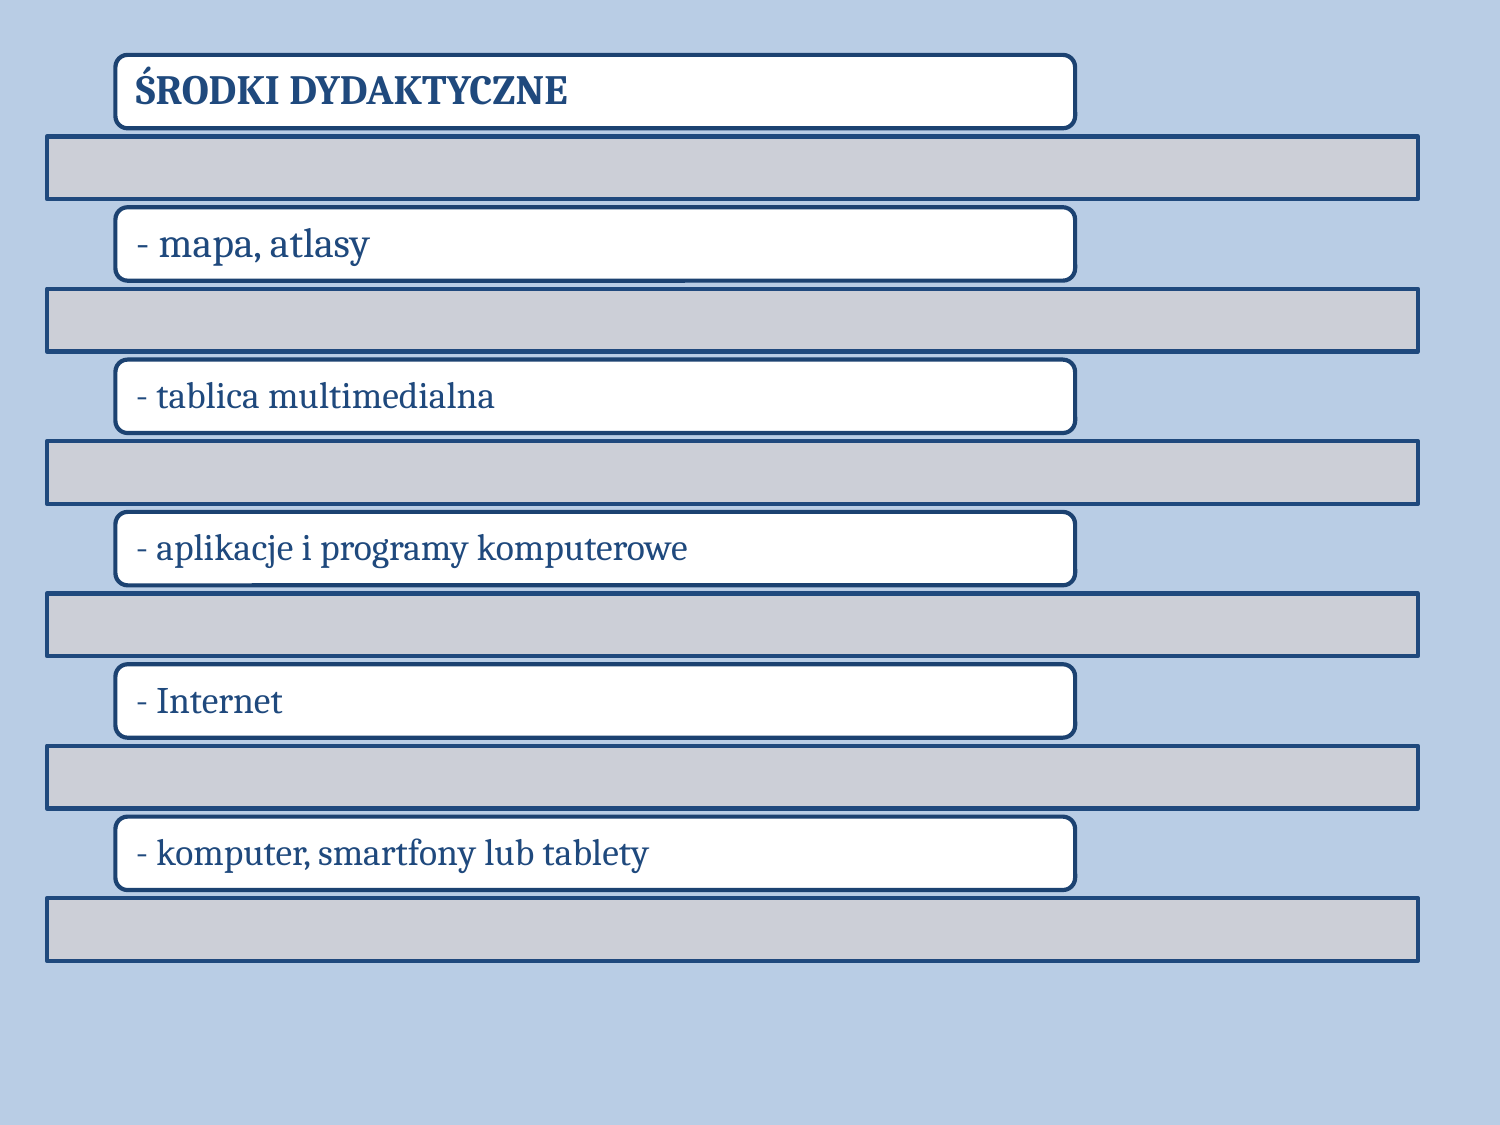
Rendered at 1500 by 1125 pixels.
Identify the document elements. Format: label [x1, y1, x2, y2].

text_box [46, 46, 1419, 962]
